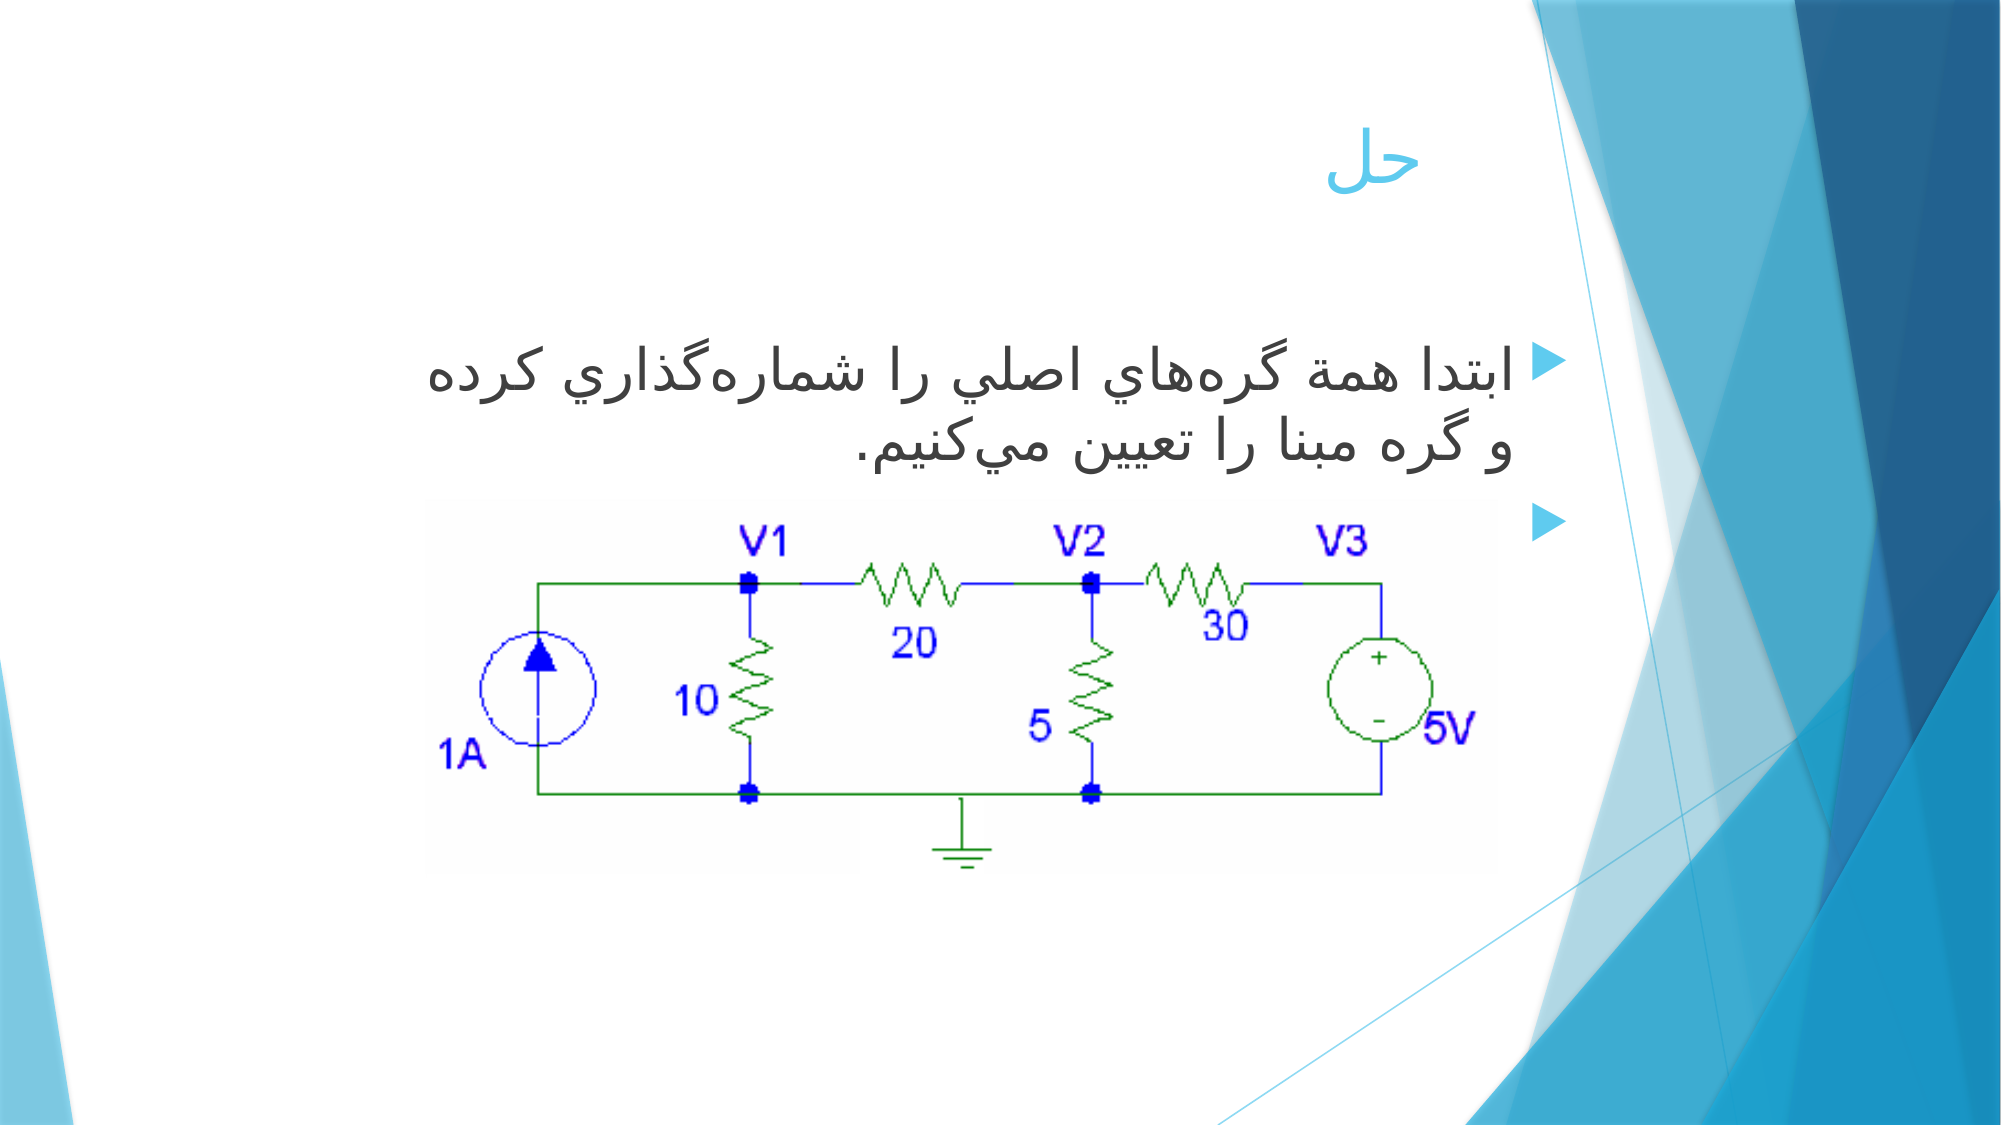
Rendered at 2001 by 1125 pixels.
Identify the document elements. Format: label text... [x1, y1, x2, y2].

title حل [438, 101, 1463, 289]
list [424, 499, 1501, 879]
list ابتدا همة گره‌هاي اصلي را شماره‌گذاري كرده و گره مبنا را تعيين مي‌كنيم. [375, 324, 1588, 1000]
